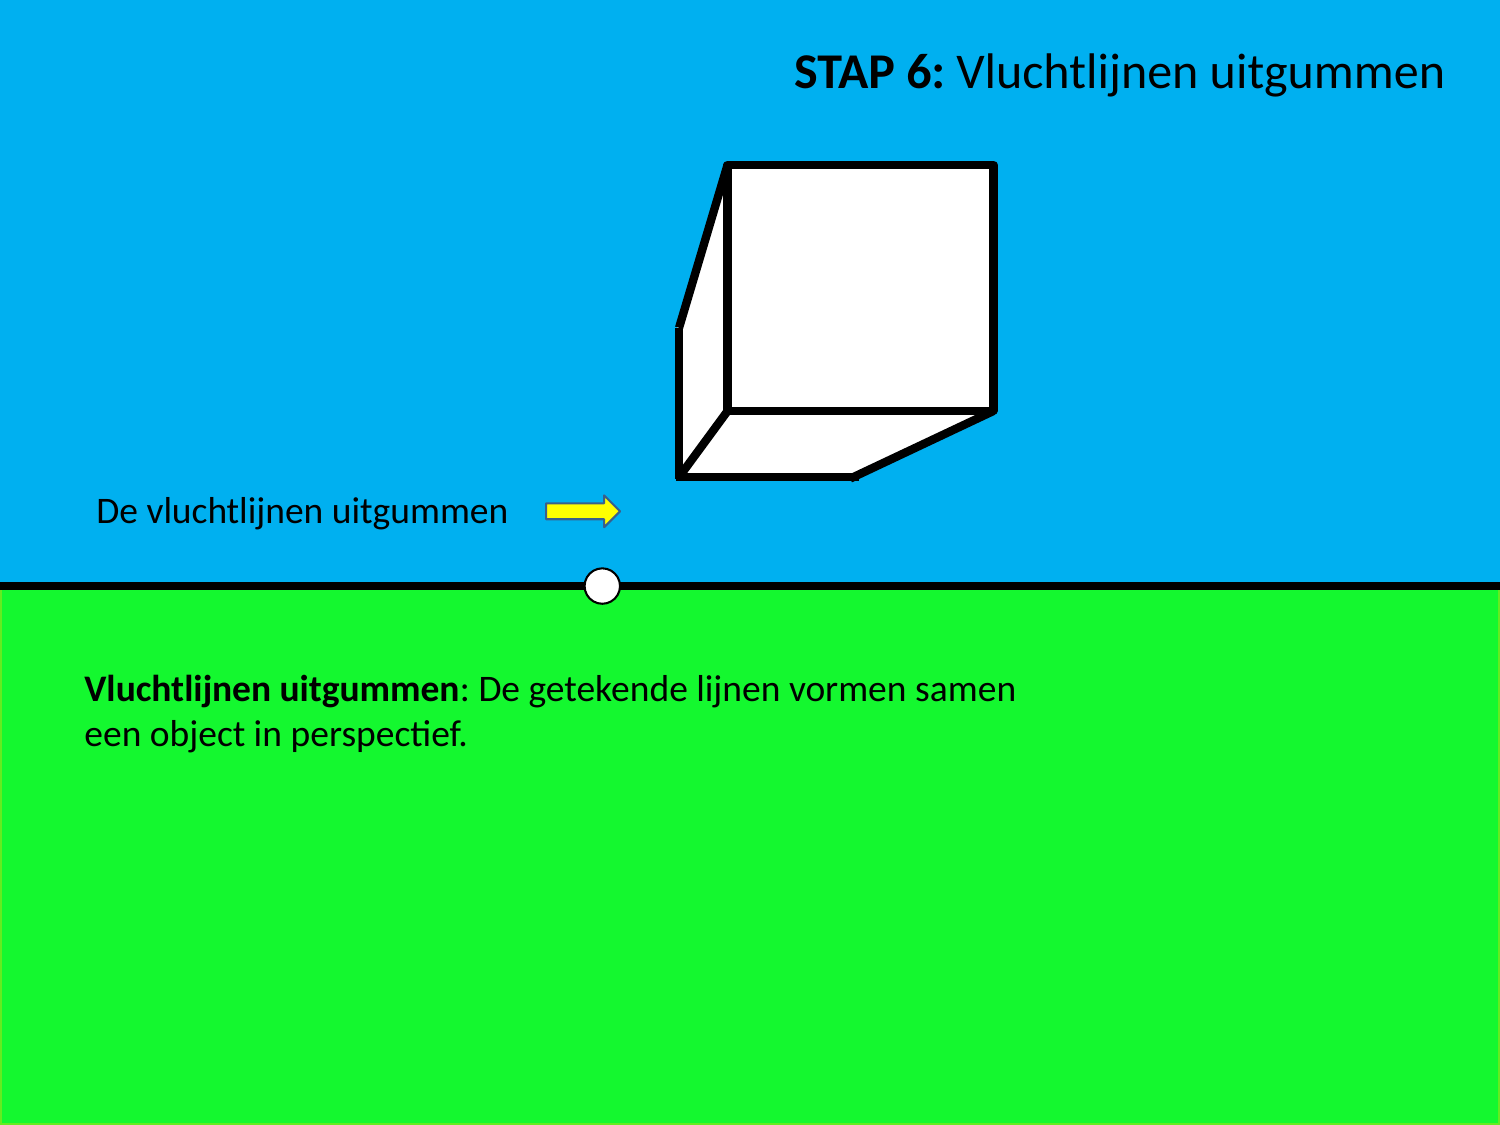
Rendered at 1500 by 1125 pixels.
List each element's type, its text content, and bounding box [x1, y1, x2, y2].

text_box [584, 595, 620, 606]
text_box De vluchtlijnen uitgummen [81, 478, 661, 538]
text_box Vluchtlijnen uitgummen: De getekende lijnen vormen samen een object in perspectief. [69, 656, 1046, 762]
text_box [726, 163, 995, 413]
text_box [849, 410, 994, 479]
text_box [684, 410, 728, 476]
text_box STAP 6: Vluchtlijnen uitgummen [767, 30, 1472, 106]
text_box [544, 493, 623, 530]
text_box [0, 592, 1500, 1125]
text_box [731, 413, 845, 473]
text_box [582, 566, 622, 585]
text_box [684, 335, 726, 409]
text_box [678, 164, 728, 328]
